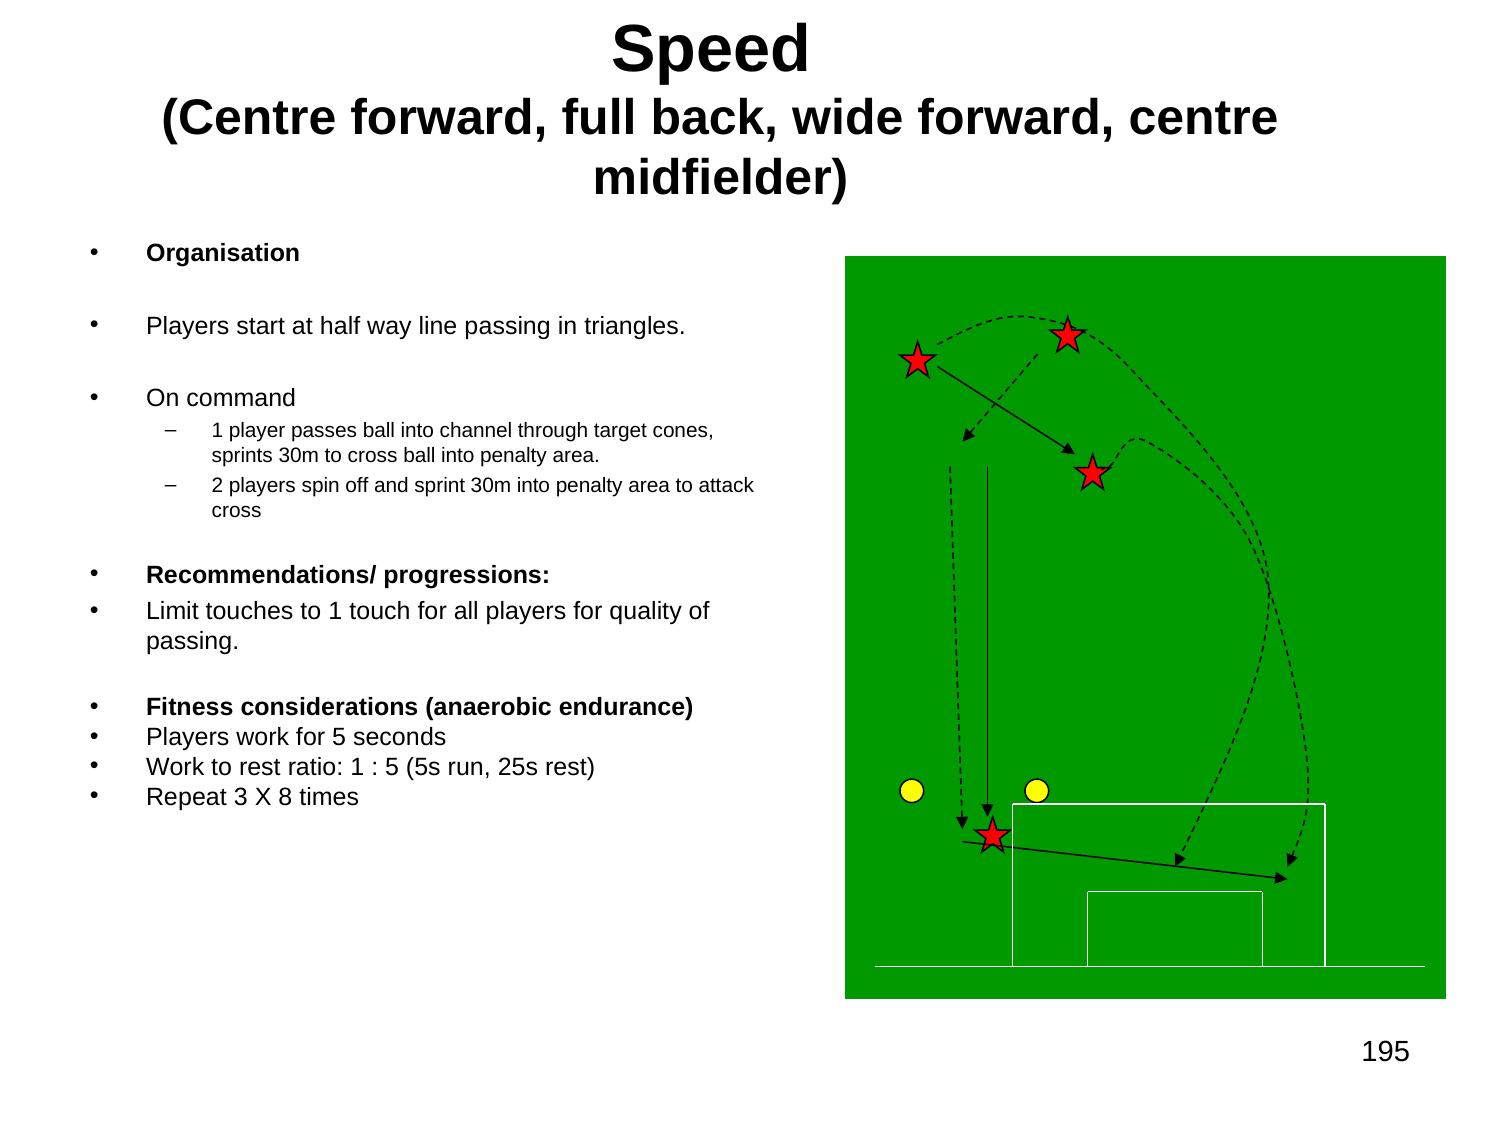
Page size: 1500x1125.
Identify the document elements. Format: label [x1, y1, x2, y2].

text_box [75, 229, 775, 977]
text_box [1074, 1024, 1425, 1103]
text_box [844, 255, 1448, 1000]
text_box [76, 1, 1365, 208]
